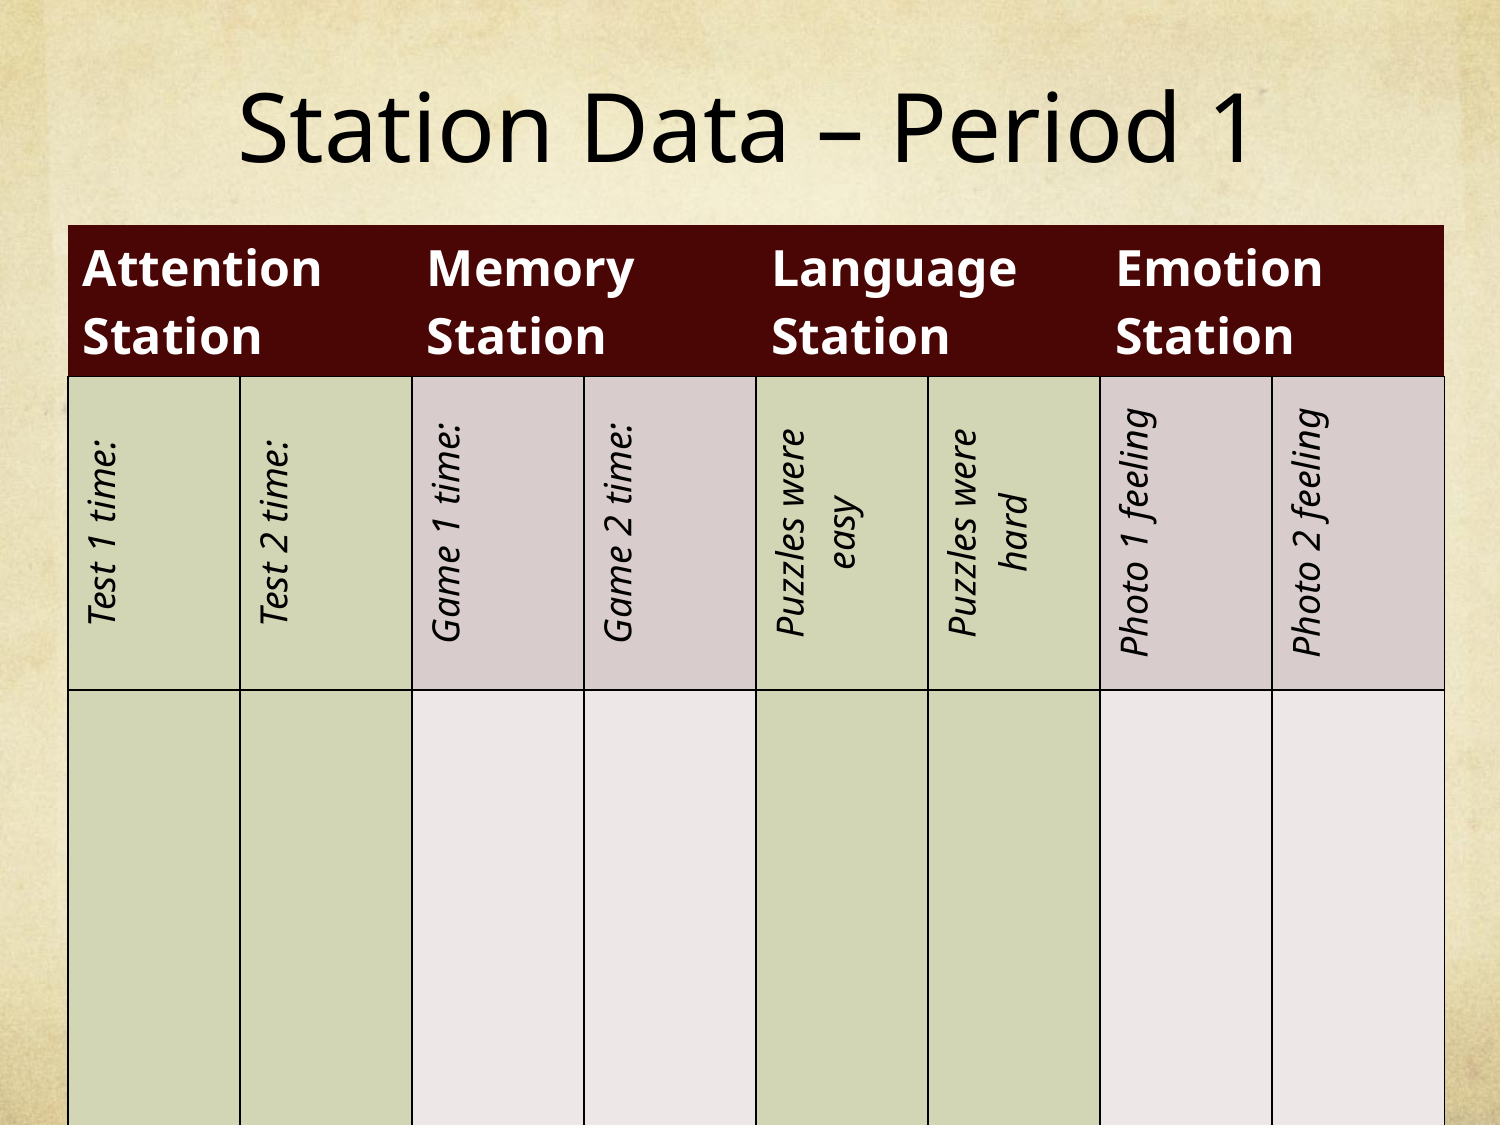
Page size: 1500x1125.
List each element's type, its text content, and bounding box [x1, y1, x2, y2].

table_cell [1101, 691, 1271, 1125]
table_cell Puzzles were easy [757, 377, 927, 689]
table_header Language Station [756, 225, 1100, 376]
table_cell [1273, 691, 1444, 1125]
title Station Data – Period 1 [150, 53, 1350, 196]
table_cell Test 2 time: [241, 377, 411, 689]
table_cell Puzzles were hard [929, 377, 1099, 689]
table_cell Photo 1 feeling [1101, 377, 1271, 689]
table_cell Photo 2 feeling [1273, 377, 1444, 689]
table_cell Test 1 time: [69, 377, 239, 689]
table_cell Game 1 time: [413, 377, 583, 689]
table_cell [241, 691, 411, 1125]
table_cell [929, 691, 1099, 1125]
table_cell Game 2 time: [585, 377, 755, 689]
table_cell [757, 691, 927, 1125]
table_header Memory Station [412, 225, 756, 376]
table_header Emotion Station [1100, 225, 1444, 376]
picture [0, 0, 1500, 1125]
table_cell [413, 691, 583, 1125]
table_cell [69, 691, 239, 1125]
table_cell [585, 691, 755, 1125]
table_header Attention Station [68, 225, 412, 376]
